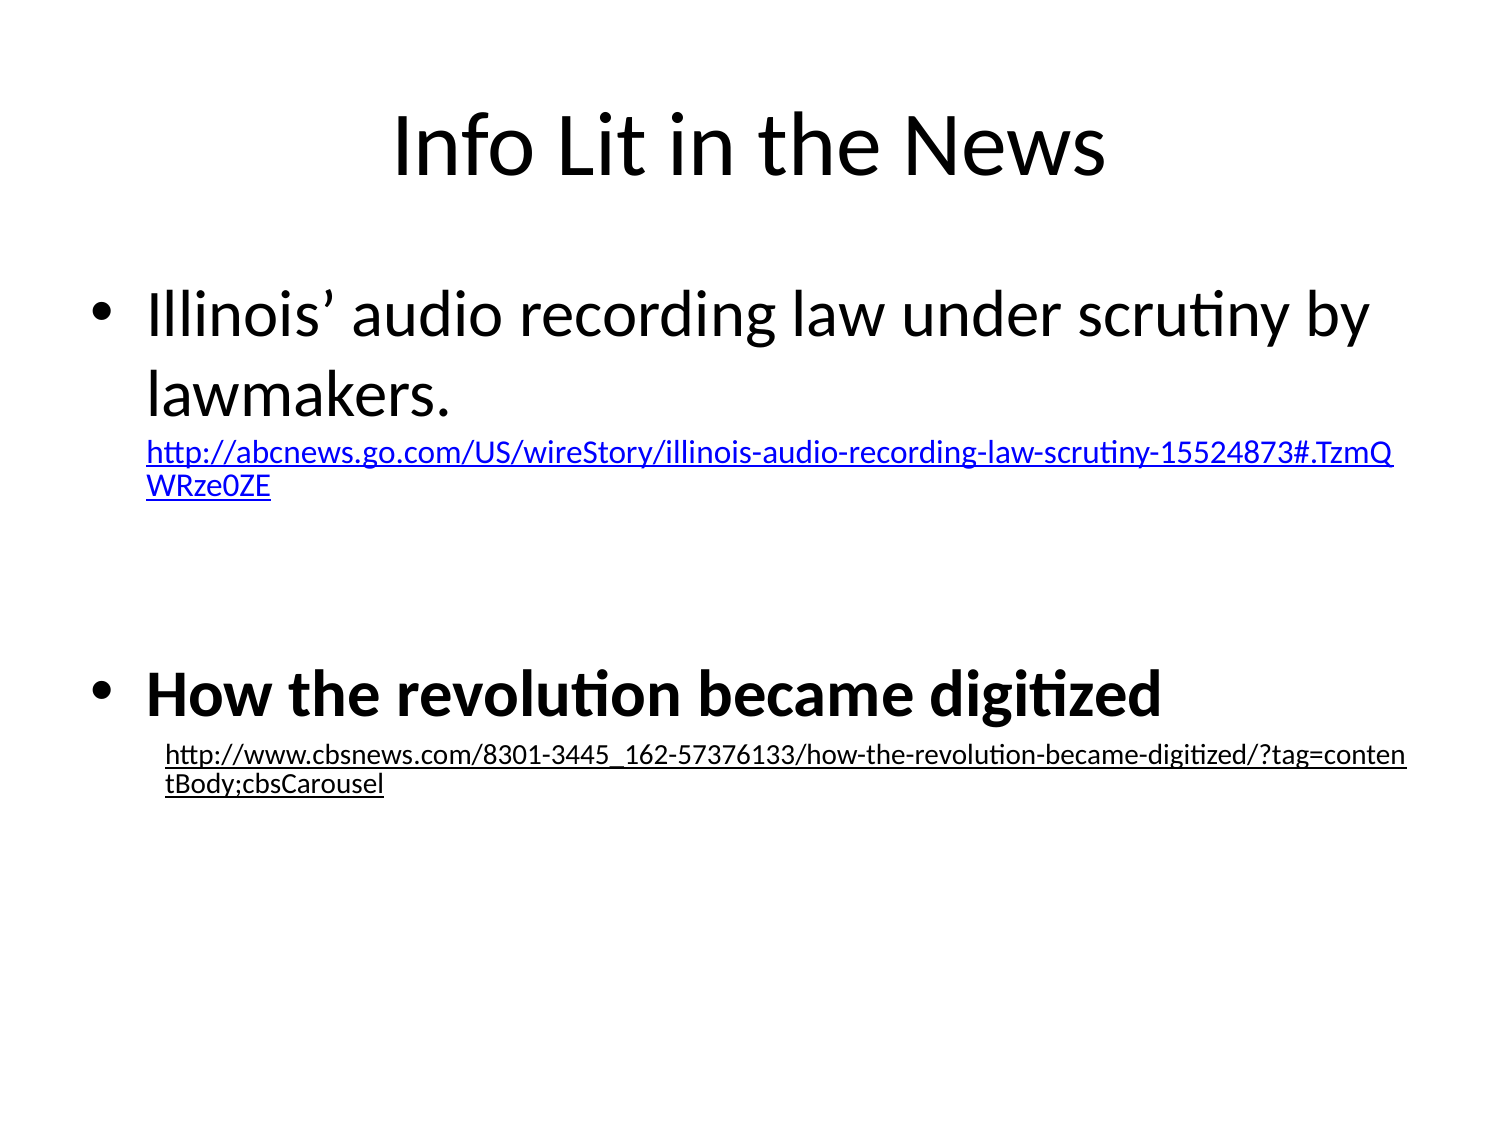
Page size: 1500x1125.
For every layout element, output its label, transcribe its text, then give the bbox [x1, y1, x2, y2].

title Info Lit in the News [75, 45, 1425, 233]
list Illinois’ audio recording law under scrutiny by lawmakers. http://abcnews.go.com/US/wireStory/illinois-audio-recording-law-scrutiny-15524873#.TzmQWRze0ZE How the revolution became digitized http://www.cbsnews.com/8301-3445_162-57376133/how-the-revolution-became-digitized/?tag=contentBody;cbsCarousel [75, 262, 1425, 1005]
